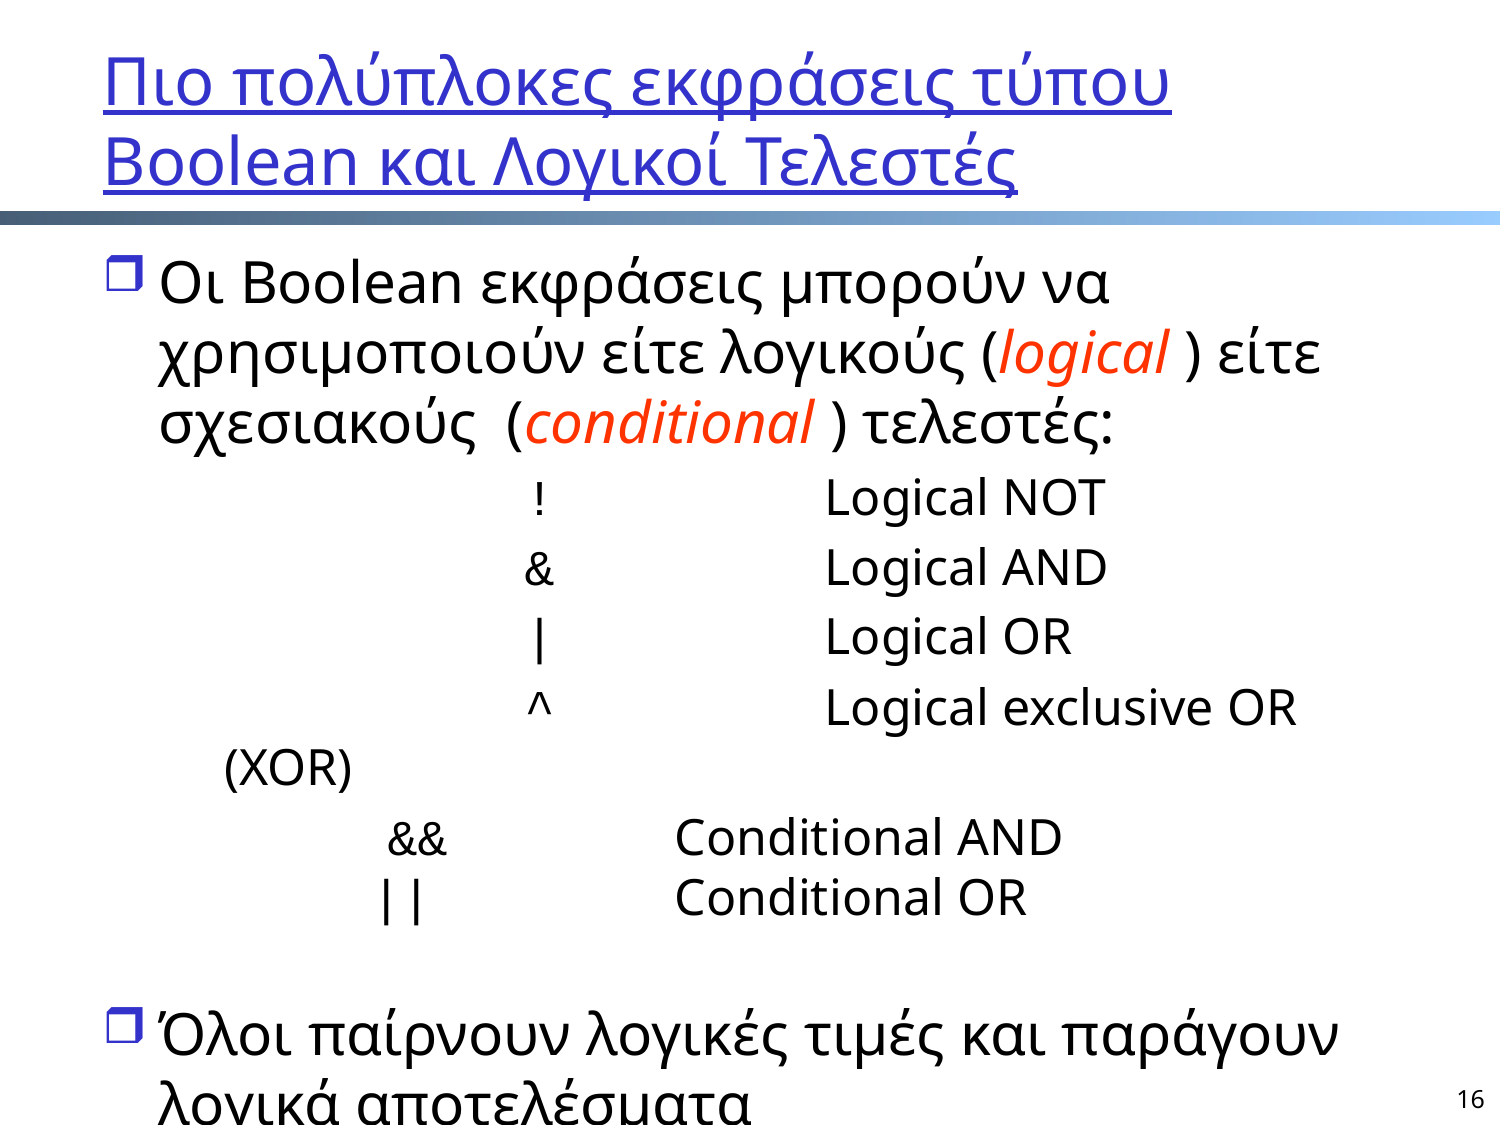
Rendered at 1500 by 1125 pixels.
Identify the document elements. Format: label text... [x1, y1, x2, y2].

slide_number 16 [1150, 1049, 1500, 1125]
list Οι Boolean εκφράσεις μπορούν να χρησιμοποιούν είτε λογικούς (logical ) είτε σχεσιακούς (conditional ) τελεστές: ! Logical NOT & Logical AND | Logical OR ^ Logical exclusive OR (XOR) && Conditional AND || Conditional OR Όλοι παίρνουν λογικές τιμές και παράγουν λογικά αποτελέσματα [87, 237, 1363, 1075]
title Πιο πολύπλοκες εκφράσεις τύπου Boolean και Λογικοί Τελεστές [87, 24, 1363, 213]
